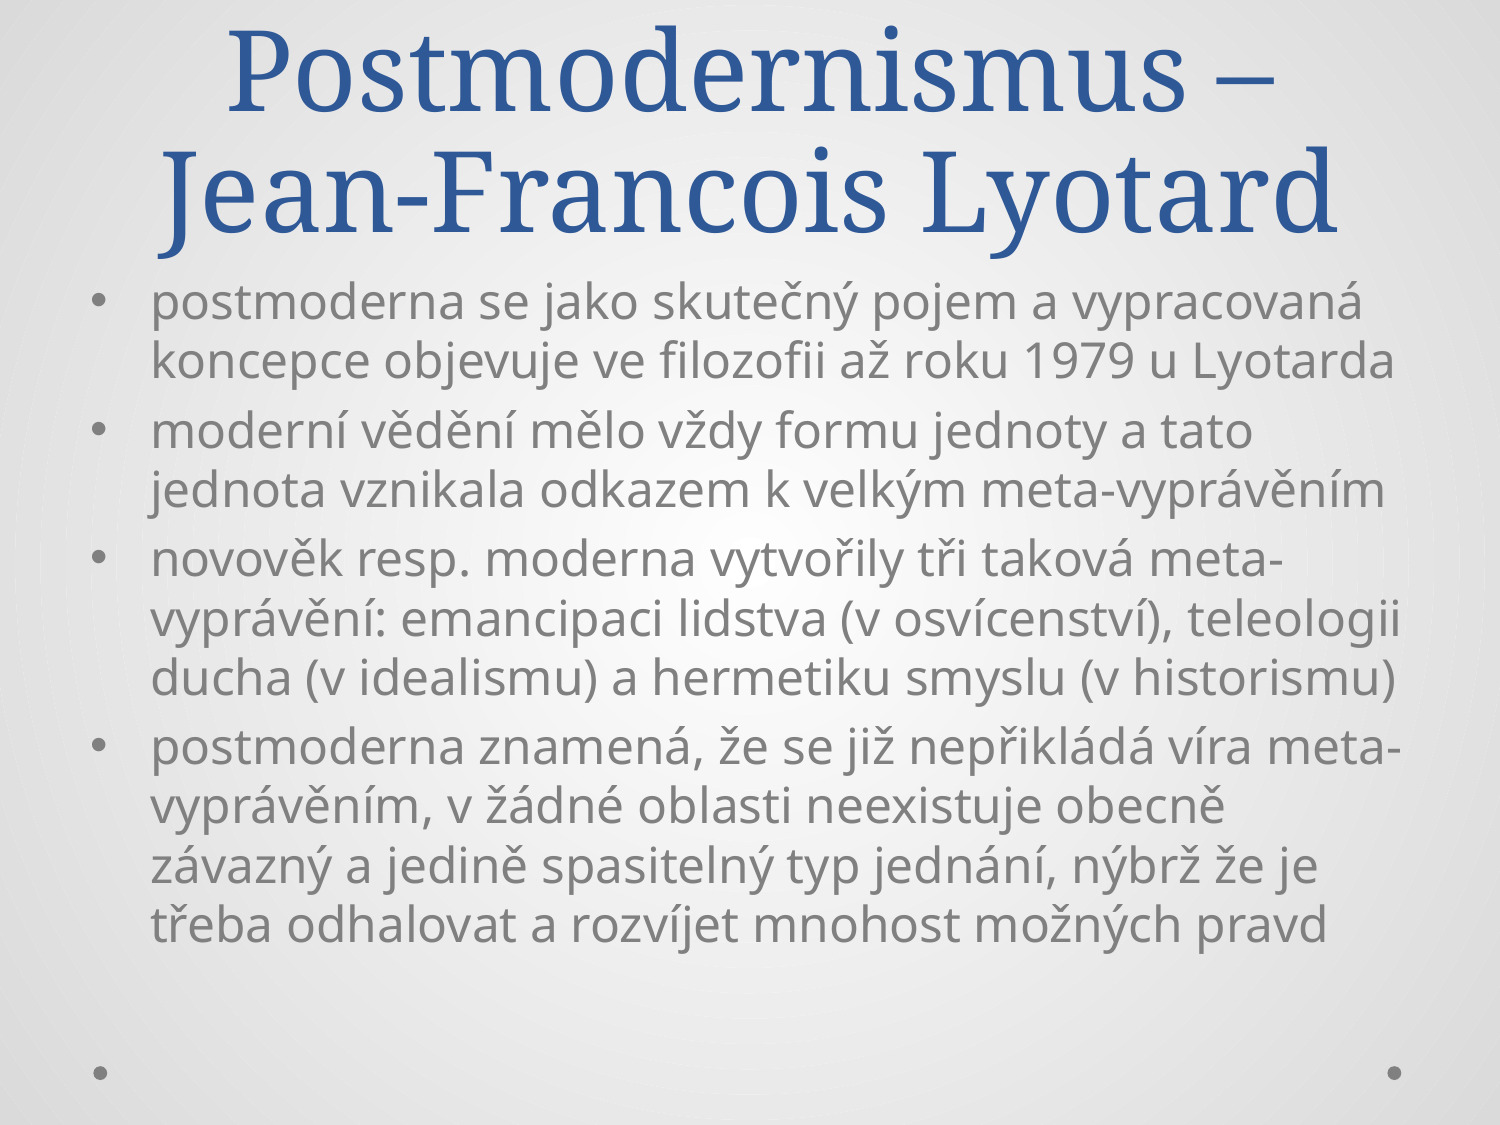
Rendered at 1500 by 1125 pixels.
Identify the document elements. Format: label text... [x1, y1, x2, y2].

title Postmodernismus – Jean-Francois Lyotard [75, 0, 1425, 262]
list postmoderna se jako skutečný pojem a vypracovaná koncepce objevuje ve filozofii až roku 1979 u Lyotarda moderní vědění mělo vždy formu jednoty a tato jednota vznikala odkazem k velkým meta-vyprávěním novověk resp. moderna vytvořily tři taková meta-vyprávění: emancipaci lidstva (v osvícenství), teleologii ducha (v idealismu) a hermetiku smyslu (v historismu) postmoderna znamená, že se již nepřikládá víra meta-vyprávěním, v žádné oblasti neexistuje obecně závazný a jedině spasitelný typ jednání, nýbrž že je třeba odhalovat a rozvíjet mnohost možných pravd [75, 262, 1425, 1005]
